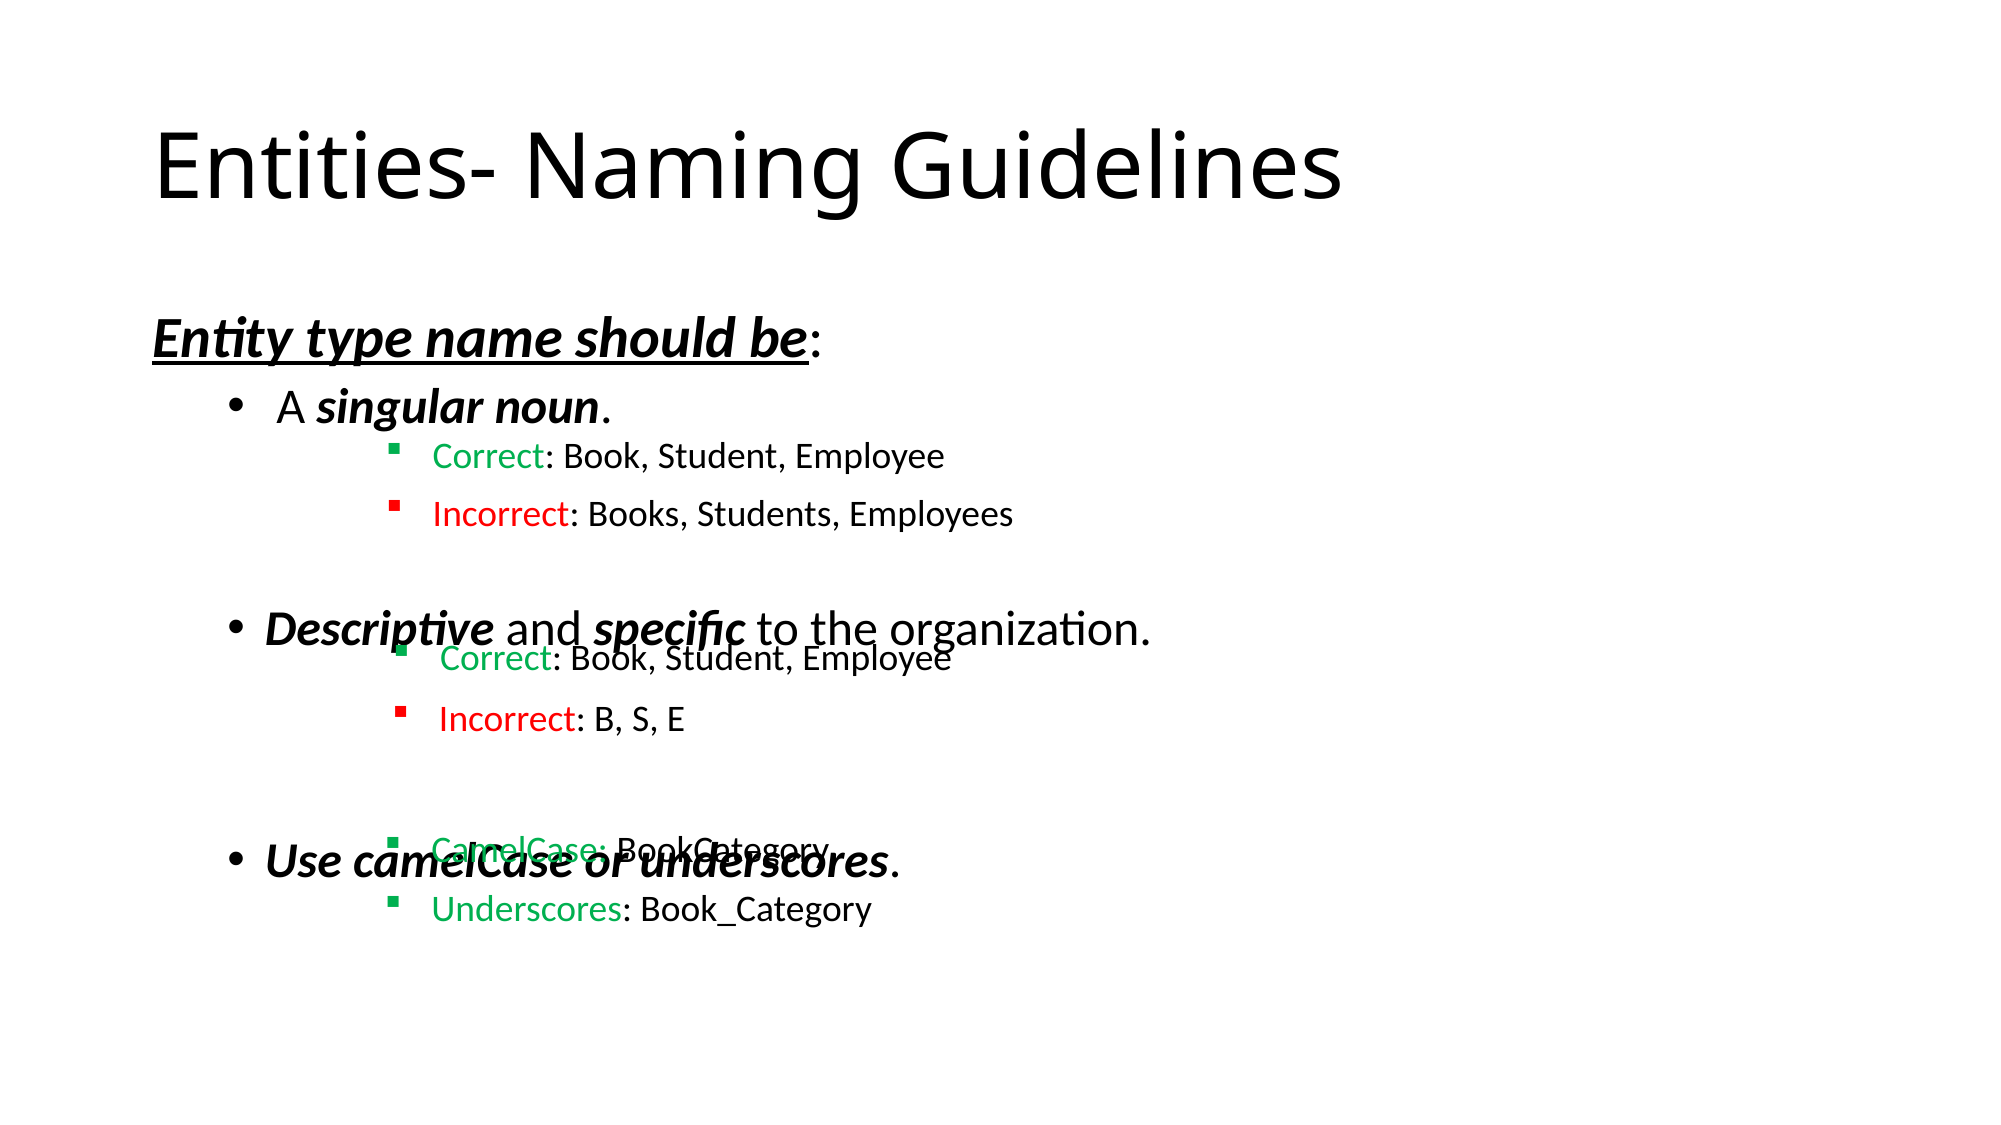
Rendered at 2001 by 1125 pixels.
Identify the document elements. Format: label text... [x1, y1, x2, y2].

text_box Correct: Book, Student, Employee [378, 626, 977, 686]
title Entities- Naming Guidelines [137, 59, 1863, 278]
text_box Incorrect: Books, Students, Employees [370, 481, 1038, 541]
text_box Incorrect: B, S, E [377, 686, 709, 747]
text_box CamelCase: BookCategory [369, 817, 845, 876]
text_box Correct: Book, Student, Employee [370, 423, 970, 481]
text_box Underscores: Book_Category [369, 876, 888, 937]
list Entity type name should be: A singular noun. Descriptive and specific to the organization. Use camelCase or underscores. [137, 299, 1863, 1014]
